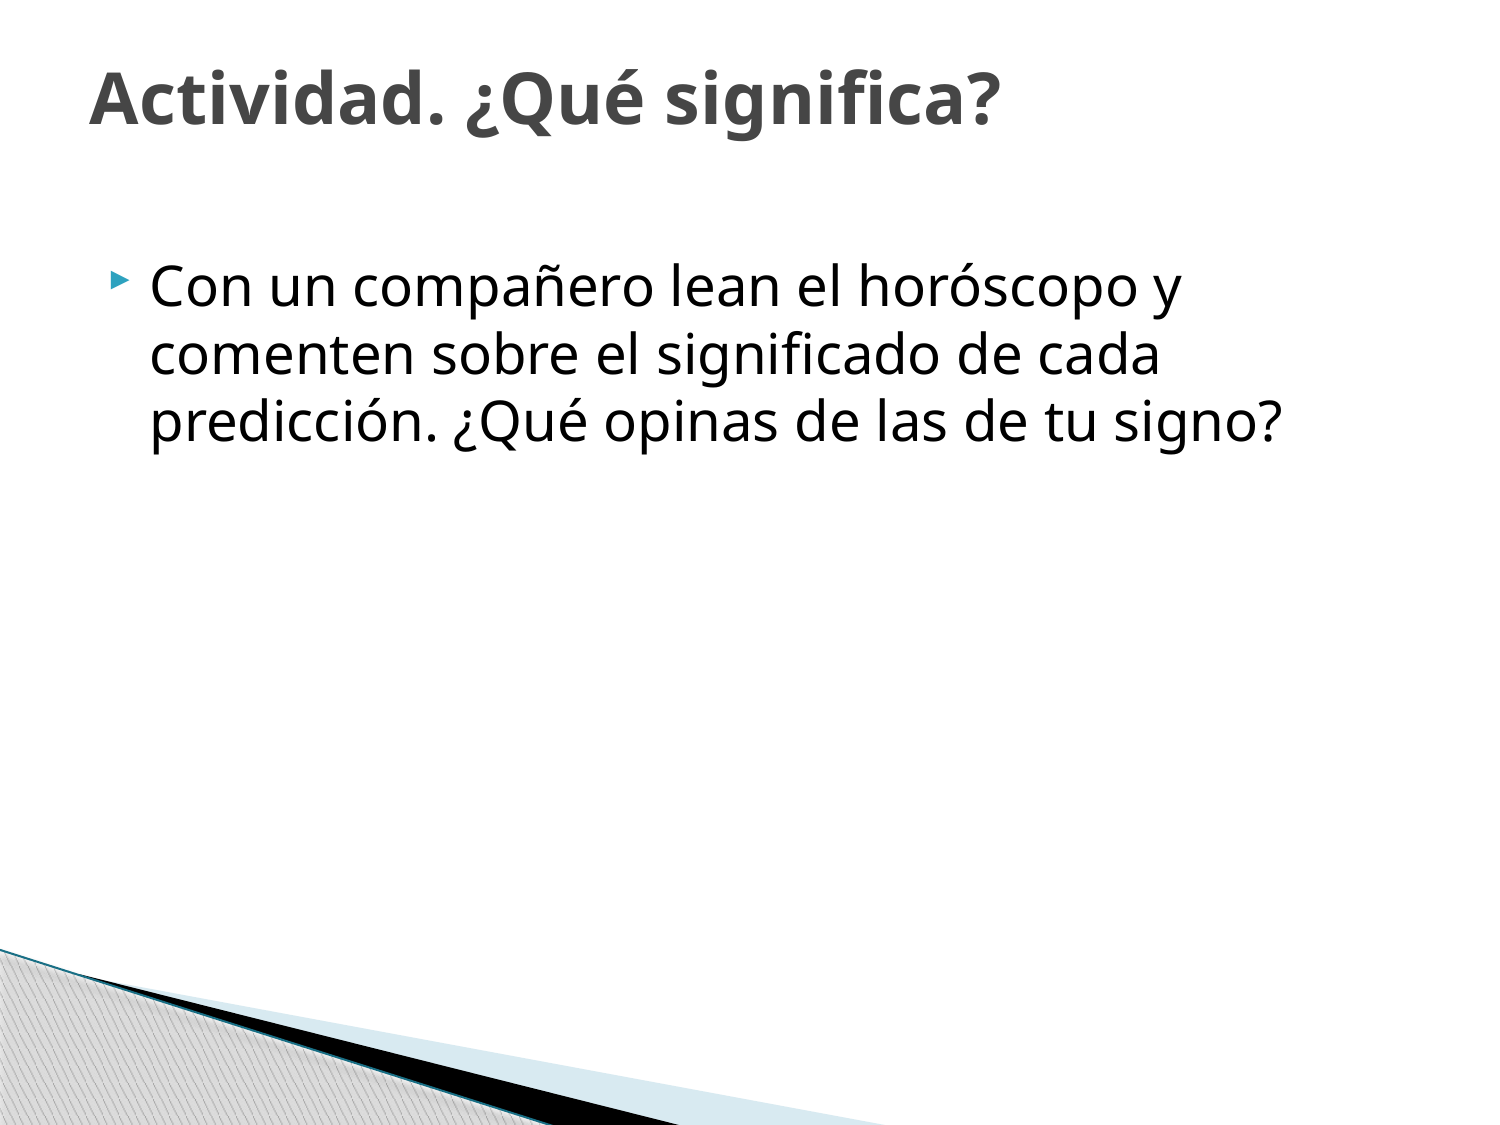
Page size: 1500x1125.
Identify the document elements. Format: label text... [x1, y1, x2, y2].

title Actividad. ¿Qué significa? [75, 45, 1425, 233]
list Con un compañero lean el horóscopo y comenten sobre el significado de cada predicción. ¿Qué opinas de las de tu signo? [75, 243, 1425, 986]
